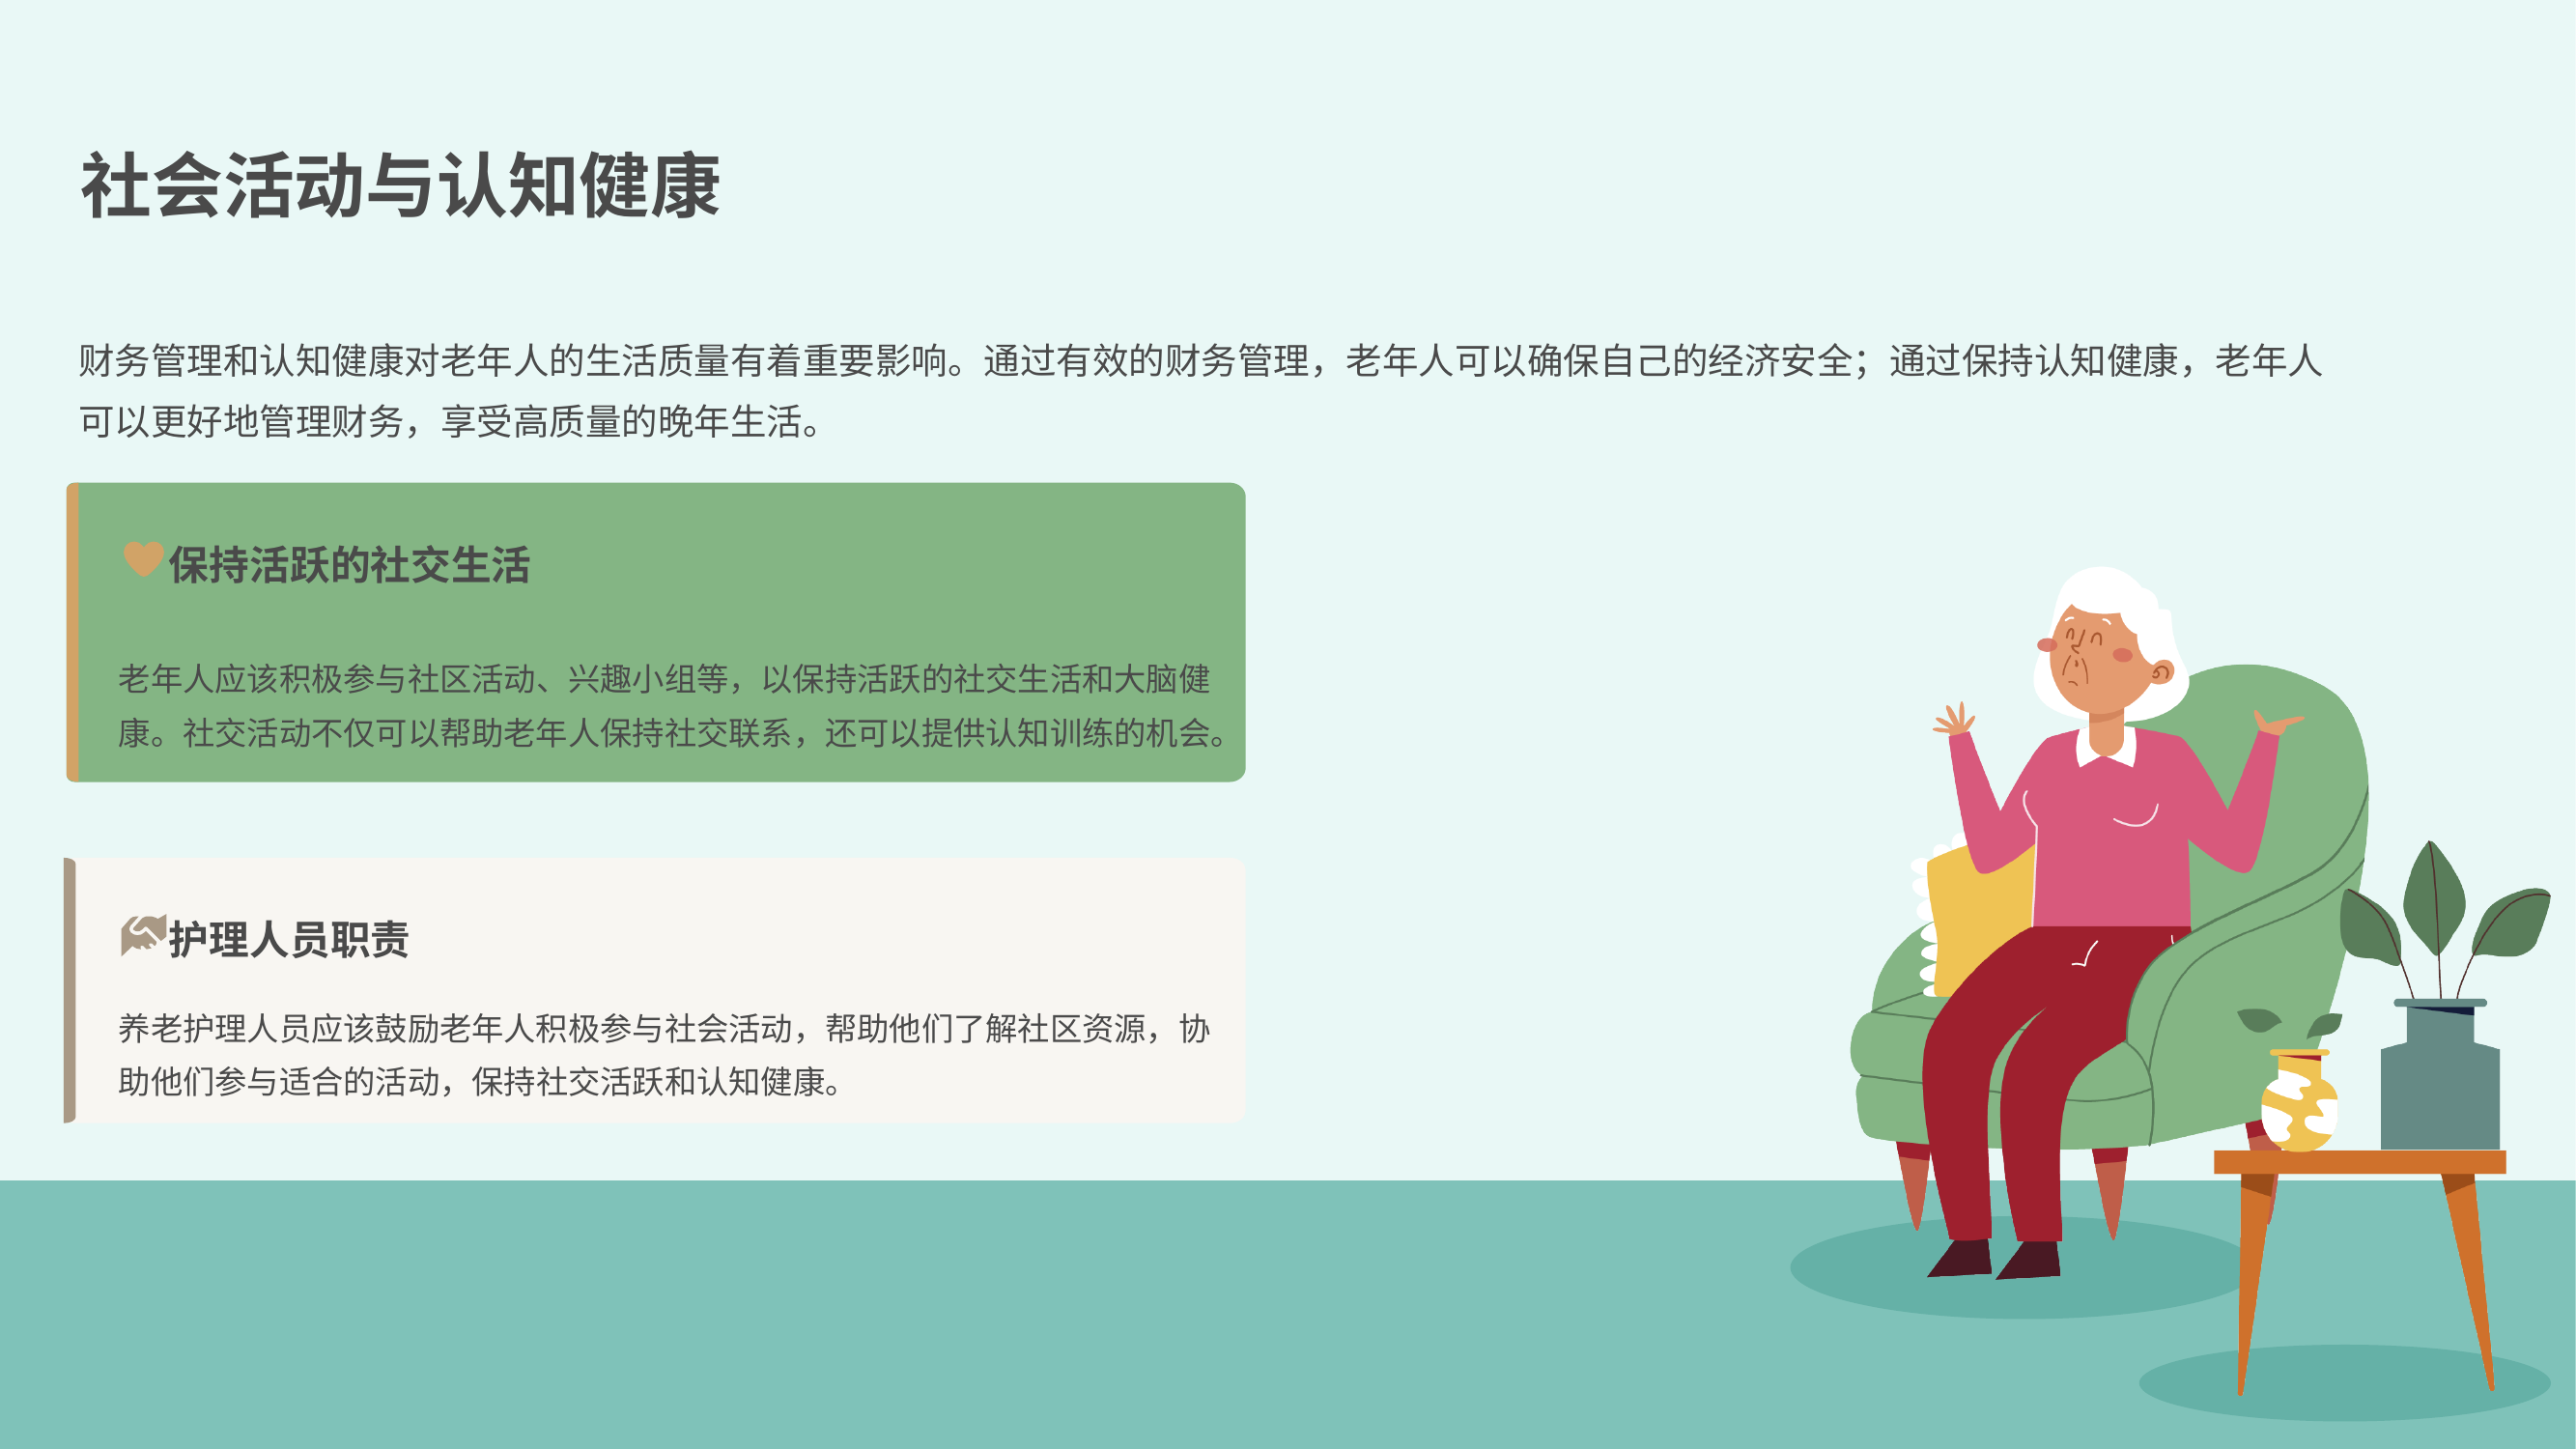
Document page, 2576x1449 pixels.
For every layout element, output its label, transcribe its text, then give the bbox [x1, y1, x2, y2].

text_box 护理人员职责 [169, 905, 1218, 963]
text_box [63, 857, 76, 1123]
text_box [66, 482, 79, 782]
picture [1850, 566, 2551, 1396]
text_box 社会活动与认知健康 [66, 143, 1355, 236]
text_box [79, 482, 1246, 782]
text_box [121, 916, 157, 957]
text_box 老年人应该积极参与社区活动、兴趣小组等，以保持活跃的社交生活和大脑健康。社交活动不仅可以帮助老年人保持社交联系，还可以提供认知训练的机会。 [119, 619, 1214, 777]
text_box 财务管理和认知健康对老年人的生活质量有着重要影响。通过有效的财务管理，老年人可以确保自己的经济安全；通过保持认知健康，老年人可以更好地管理财务，享受高质量的晚年生活。 [78, 282, 2333, 481]
text_box 保持活跃的社交生活 [169, 530, 1218, 587]
text_box 养老护理人员应该鼓励老年人积极参与社会活动，帮助他们了解社区资源，协助他们参与适合的活动，保持社交活跃和认知健康。 [119, 994, 1214, 1099]
text_box [71, 857, 1246, 1123]
text_box [124, 541, 164, 577]
text_box [132, 914, 167, 942]
